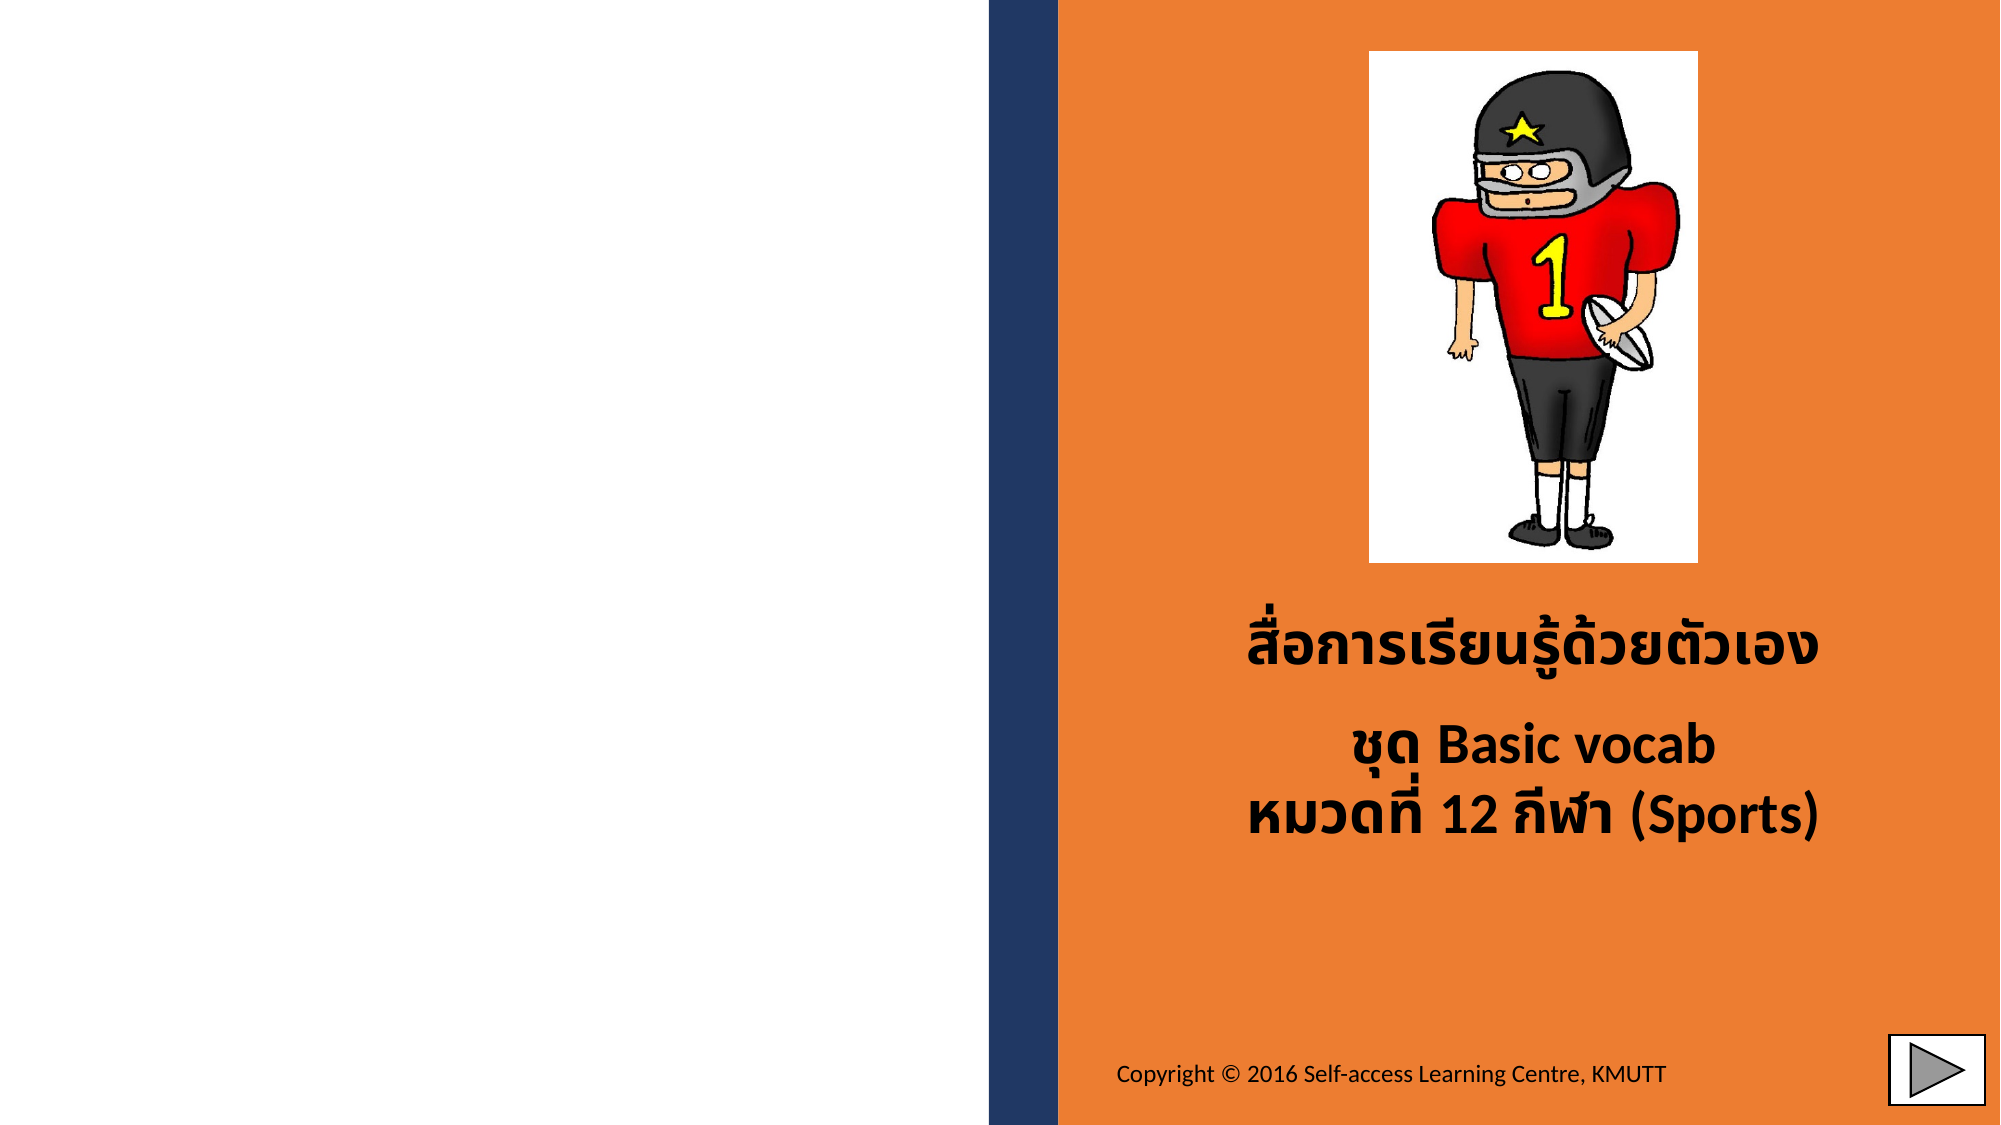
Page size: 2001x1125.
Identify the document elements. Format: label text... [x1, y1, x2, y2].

text_box Copyright © 2016 Self-access Learning Centre, KMUTT [1100, 1049, 1741, 1097]
text_box [1888, 1034, 1986, 1106]
text_box [988, 0, 1058, 1125]
picture [1369, 51, 1698, 563]
text_box สื่อการเรียนรู้ด้วยตัวเอง ชุด Basic vocab หมวดที่ 12 กีฬา (Sports) [1058, 0, 2000, 1125]
